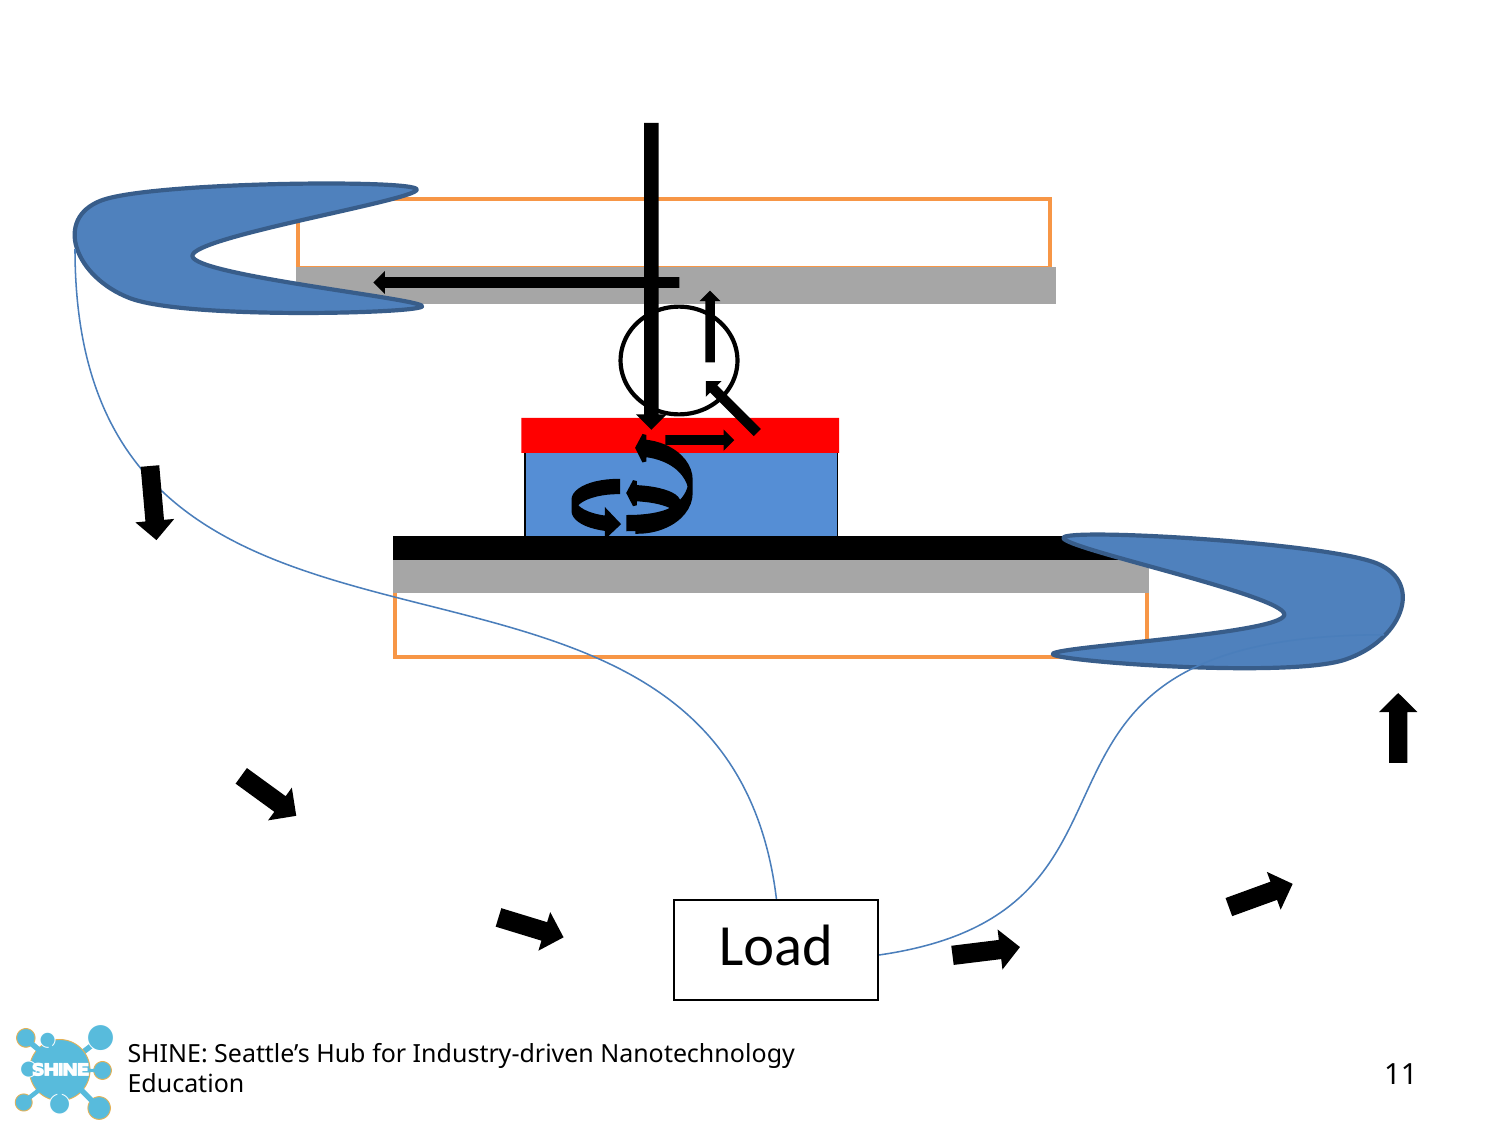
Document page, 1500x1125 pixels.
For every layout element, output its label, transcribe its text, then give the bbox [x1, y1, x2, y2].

picture [12, 1024, 116, 1120]
slide_number SHINE: Seattle’s Hub for Industry-driven Nanotechnology Education [119, 1037, 913, 1098]
text_box 11 [1369, 1040, 1445, 1100]
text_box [74, 124, 1413, 1001]
